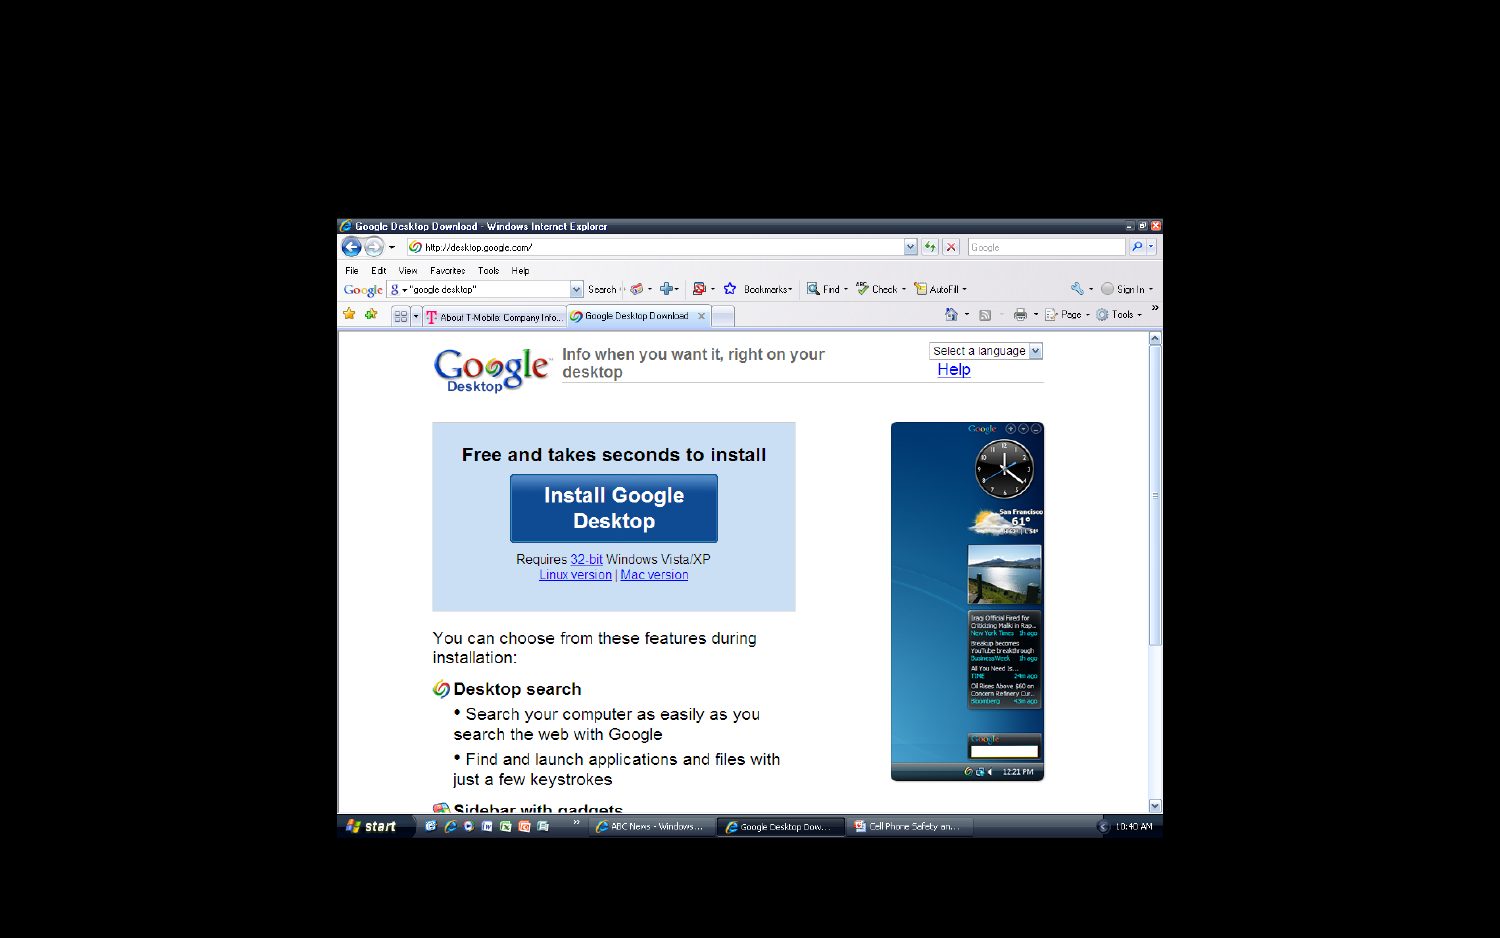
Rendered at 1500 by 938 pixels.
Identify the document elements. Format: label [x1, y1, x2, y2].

list [337, 218, 1163, 838]
